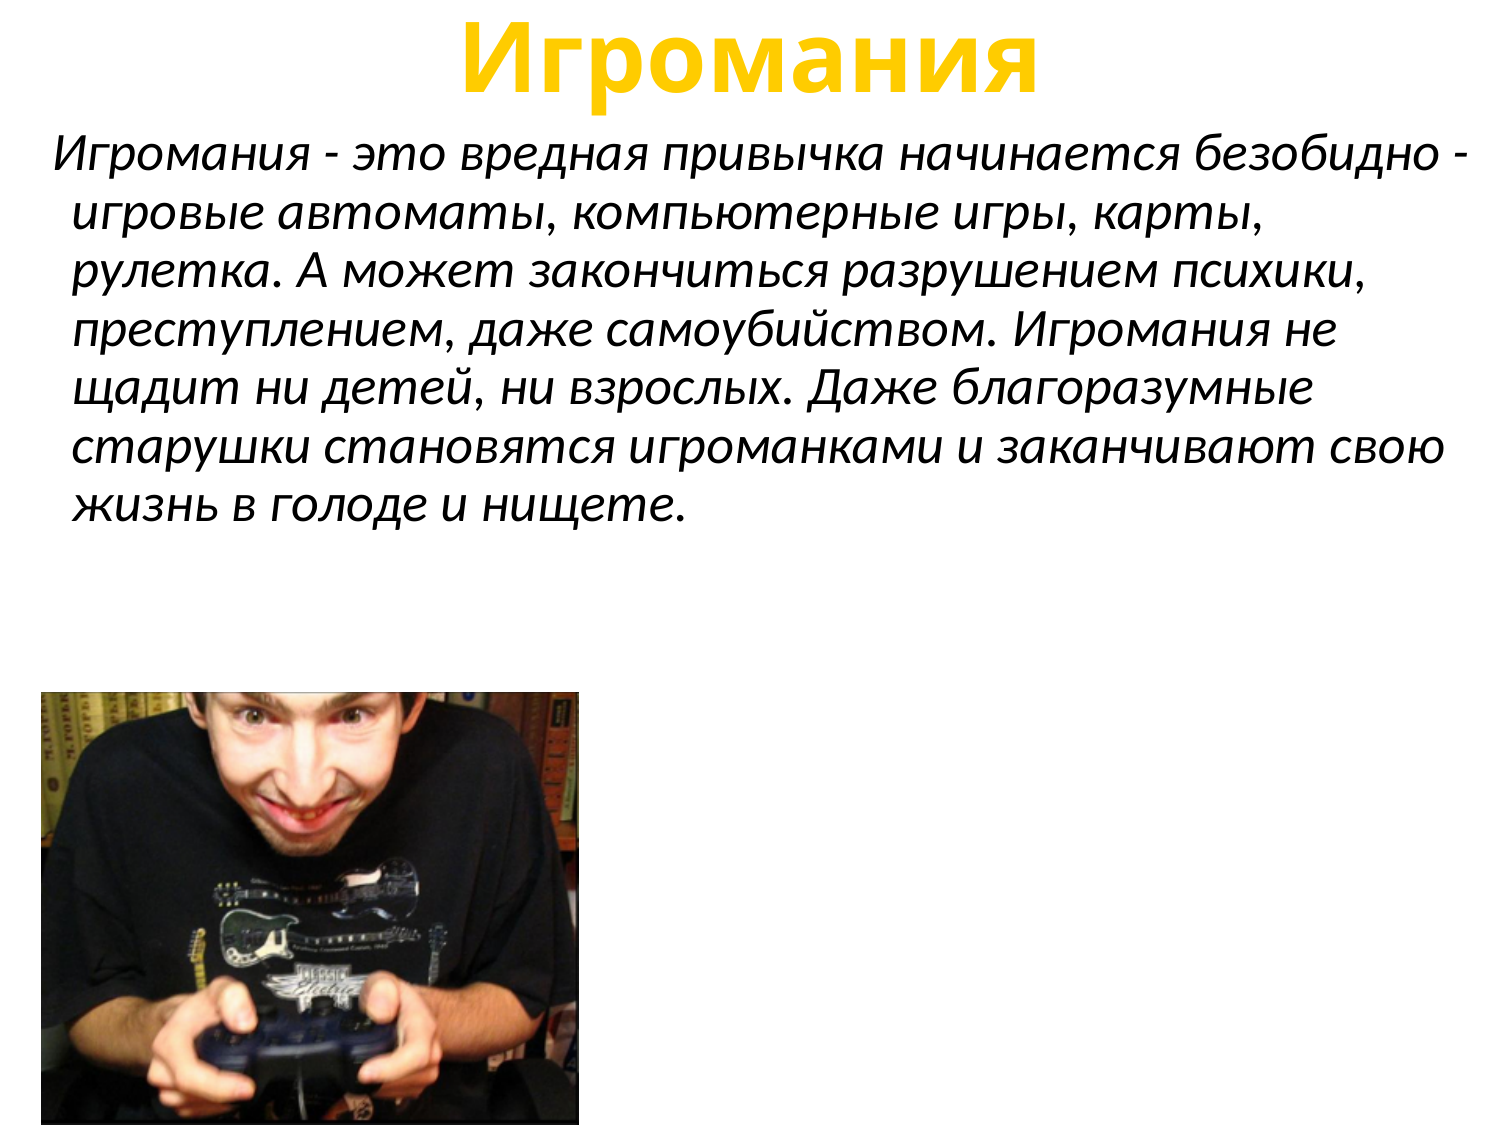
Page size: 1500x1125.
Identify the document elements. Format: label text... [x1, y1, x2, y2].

list Игромания Игромания - это вредная привычка начинается безобидно - игровые автоматы, компьютерные игры, карты, рулетка. А может закончиться разрушением психики, преступлением, даже самоубийством. Игромания не щадит ни детей, ни взрослых. Даже благоразумные старушки становятся игроманками и заканчивают свою жизнь в голоде и нищете. [0, 0, 1500, 693]
picture [40, 692, 579, 1125]
